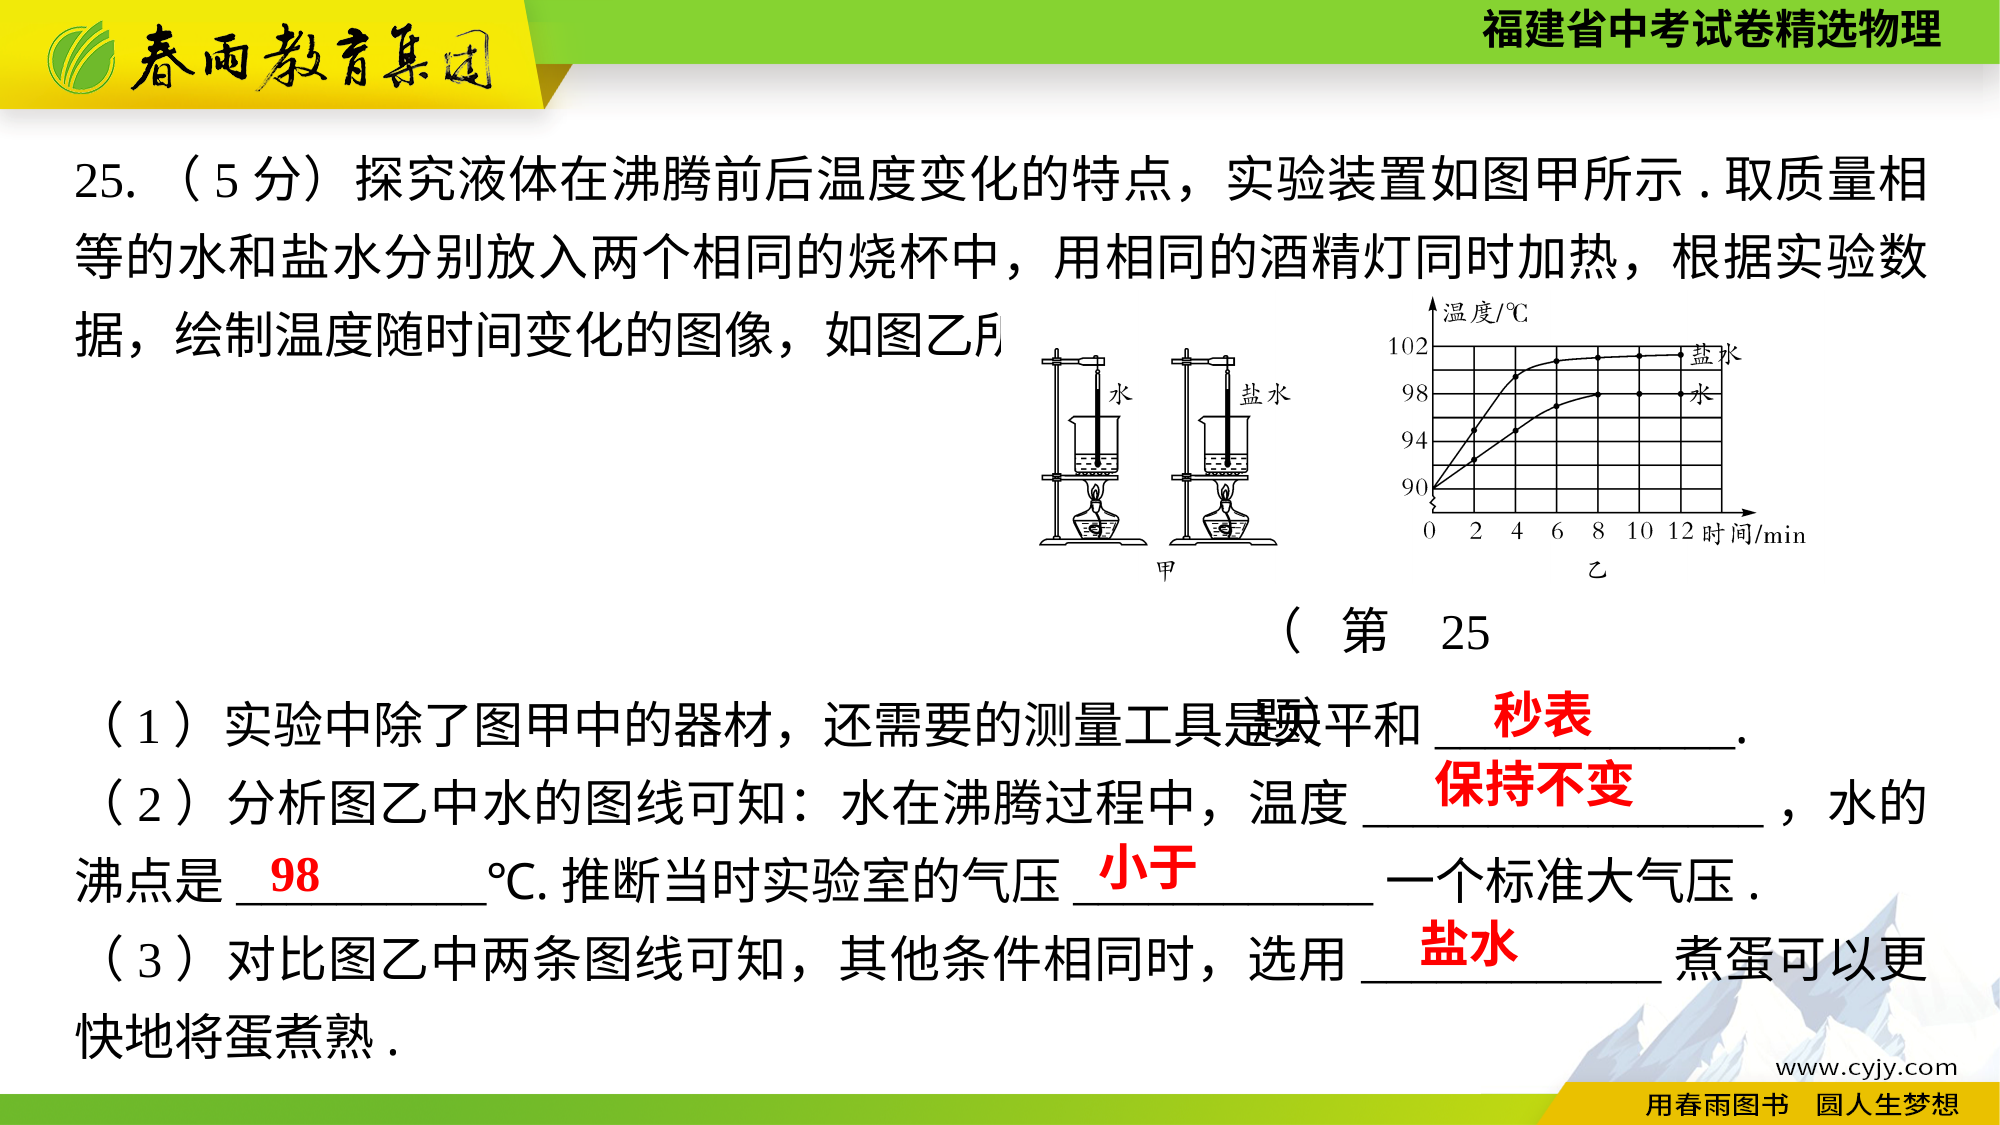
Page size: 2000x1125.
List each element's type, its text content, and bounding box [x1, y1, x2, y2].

text_box （第25题） [1237, 592, 1518, 668]
text_box 保持不变 [1420, 745, 1651, 821]
text_box 98 [255, 834, 339, 909]
text_box 秒表 [1428, 676, 1609, 745]
list 25.（5分）探究液体在沸腾前后温度变化的特点，实验装置如图甲所示.取质量相等的水和盐水分别放入两个相同的烧杯中，用相同的酒精灯同时加热，根据实验数据，绘制温度随时间变化的图像，如图乙所示. （1）实验中除了图甲中的器材，还需要的测量工具是天平和____________. （2）分析图乙中水的图线可知：水在沸腾过程中，温度________________，水的沸点是__________℃.推断当时实验室的气压____________一个标准大气压. （3）对比图乙中两条图线可知，其他条件相同时，选用____________煮蛋可以更快地将蛋煮熟. [59, 122, 1944, 1083]
text_box 小于 [1083, 828, 1214, 904]
text_box 盐水 [1404, 904, 1535, 980]
picture [0, 0, 2000, 1125]
